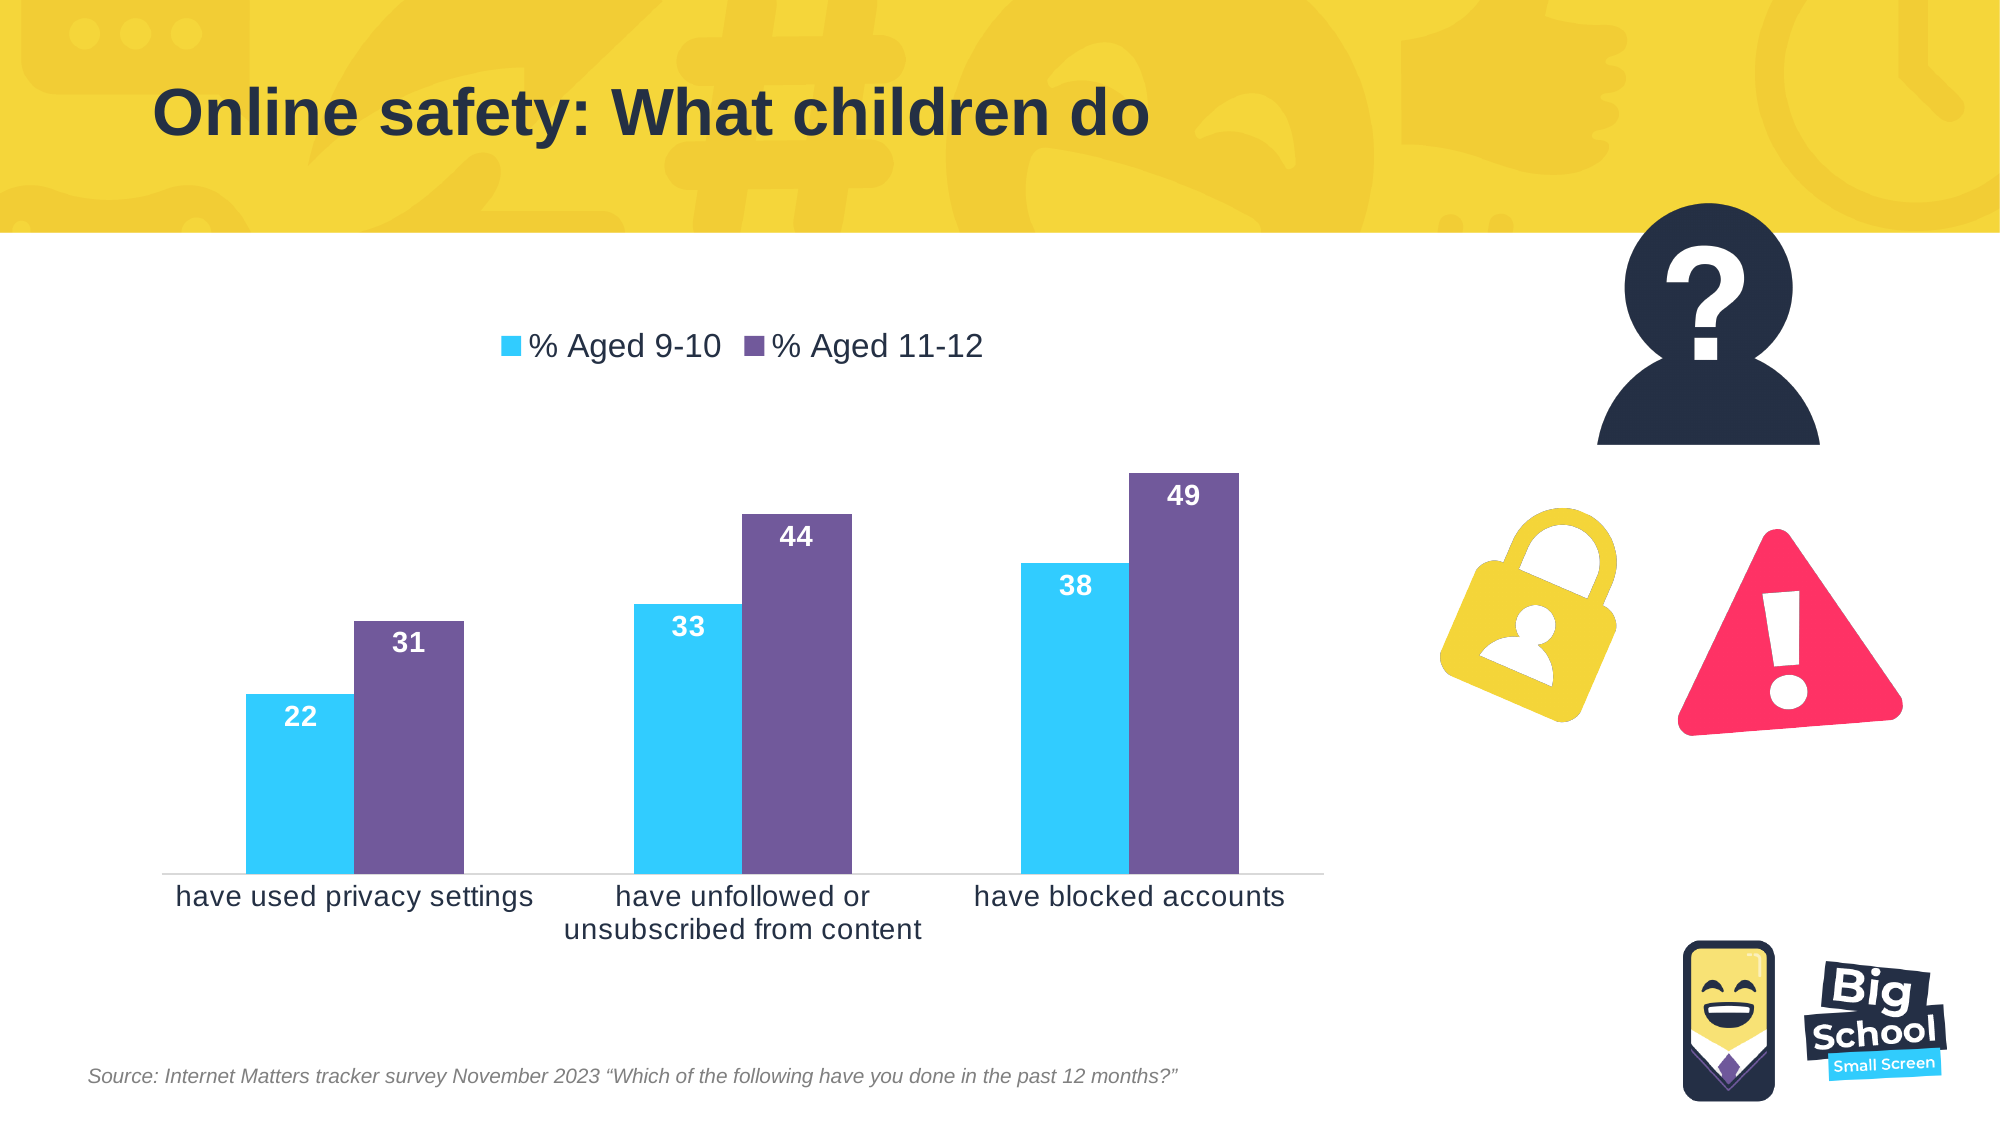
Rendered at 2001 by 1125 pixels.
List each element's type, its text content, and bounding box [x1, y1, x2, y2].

chart [136, 309, 1349, 960]
picture [0, 0, 2000, 1125]
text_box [1467, 202, 1897, 729]
text_box Source: Internet Matters tracker survey November 2023 “Which of the following have you done in the past 12 months?” [72, 1054, 1611, 1095]
title Online safety: What children do [137, 0, 1863, 229]
